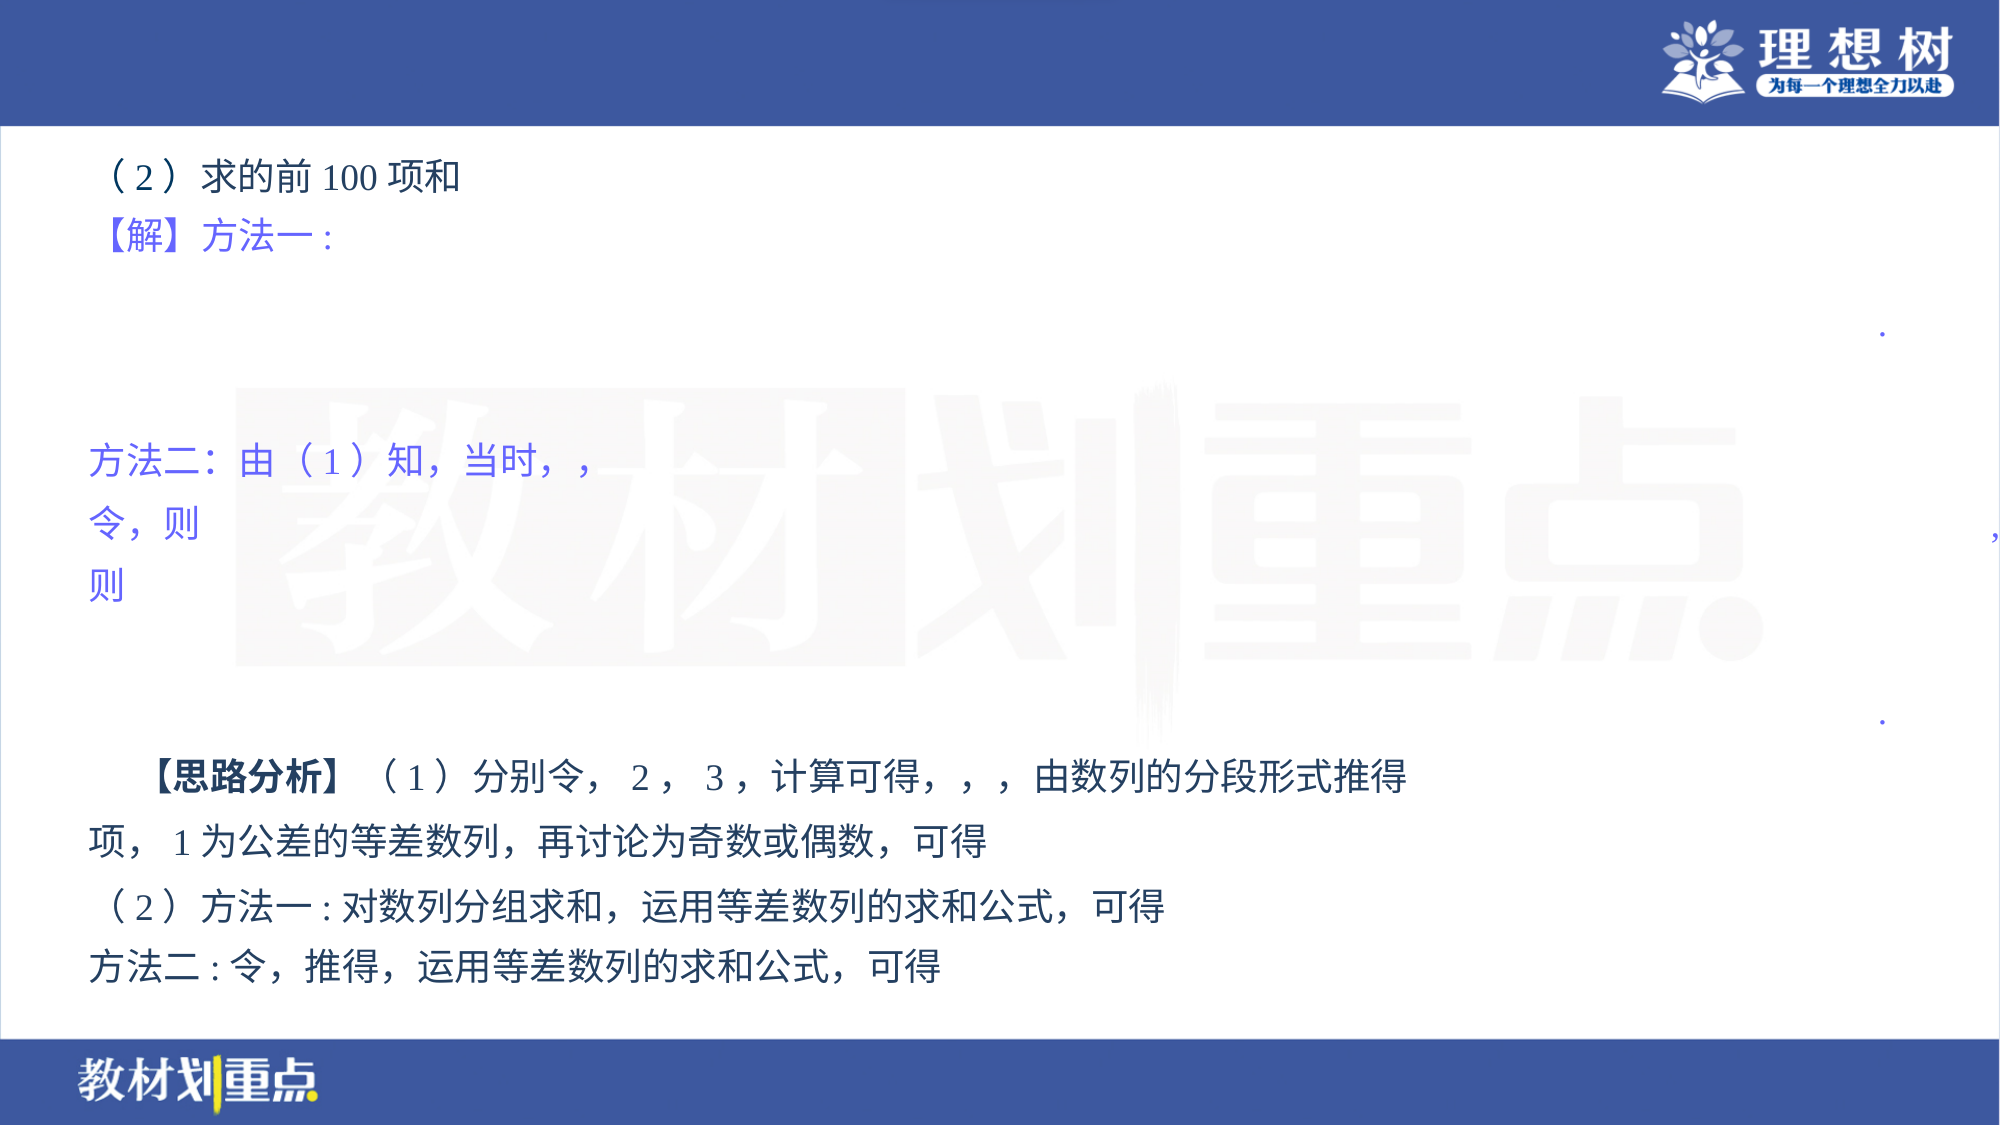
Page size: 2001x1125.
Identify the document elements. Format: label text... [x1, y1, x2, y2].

text_box 【解】方法一: [88, 192, 1911, 258]
picture [0, 0, 2000, 1125]
